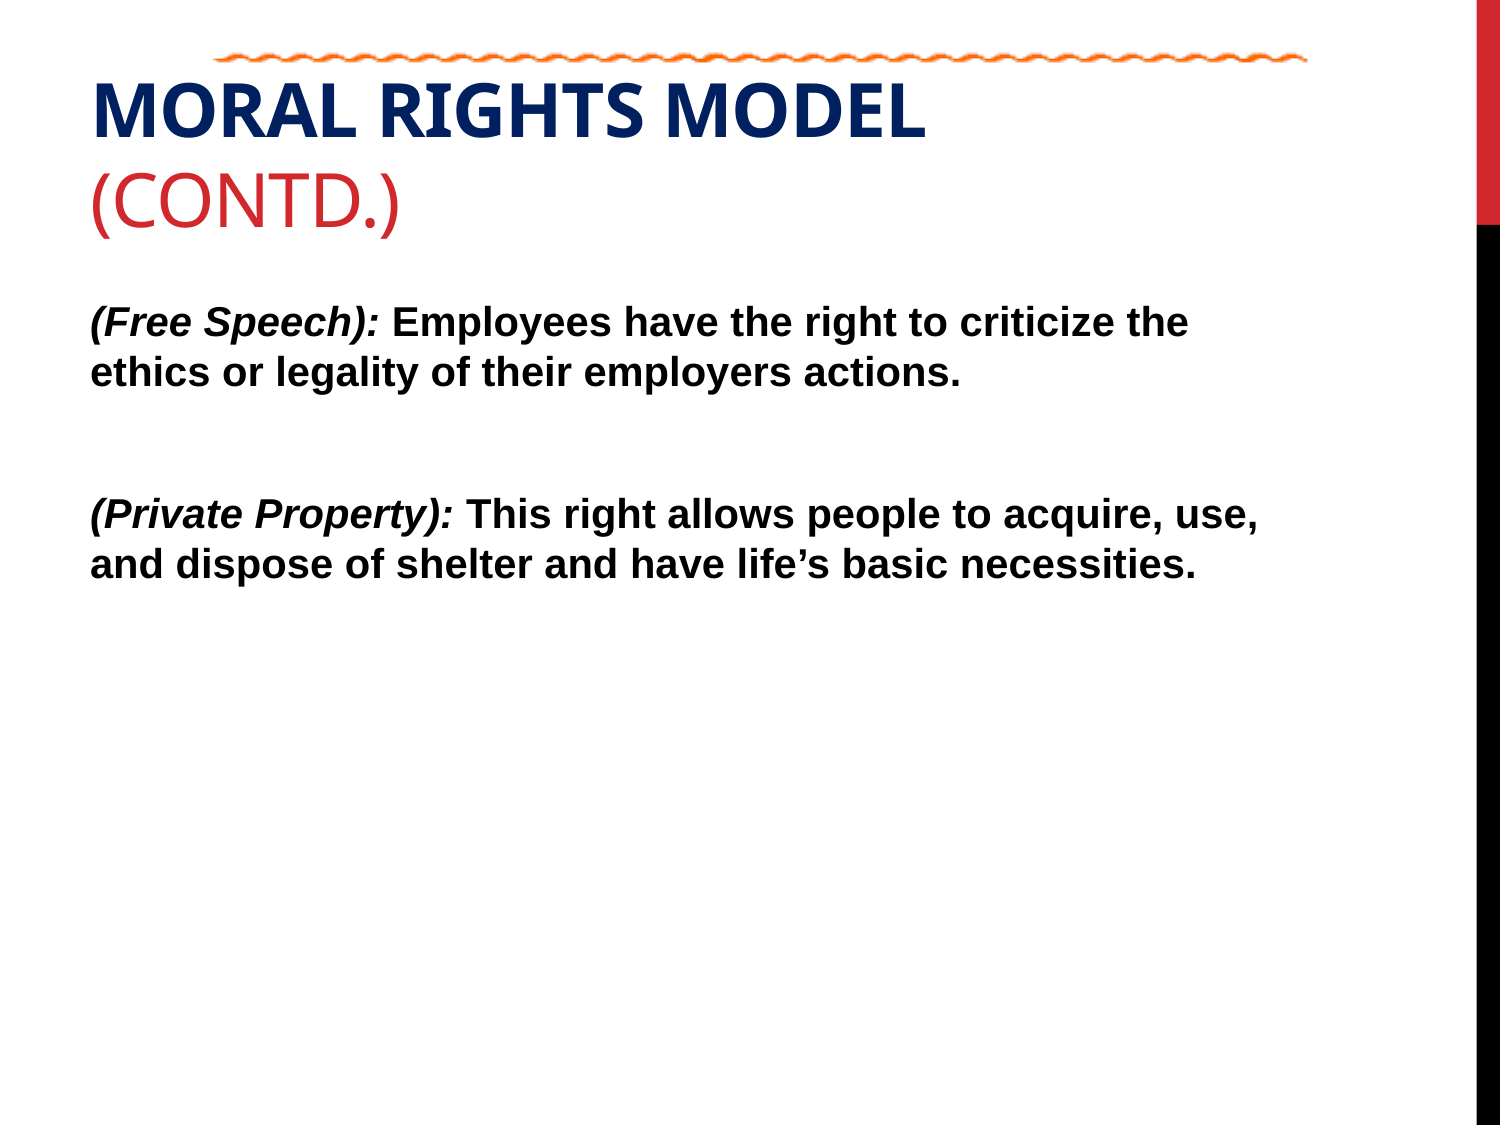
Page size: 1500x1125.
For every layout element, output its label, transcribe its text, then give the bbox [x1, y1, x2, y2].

picture [199, 49, 1326, 70]
title Moral Rights Model (Contd.) [75, 25, 1025, 250]
list (Free Speech): Employees have the right to criticize the ethics or legality of their employers actions. (Private Property): This right allows people to acquire, use, and dispose of shelter and have life’s basic necessities. [75, 287, 1325, 1005]
